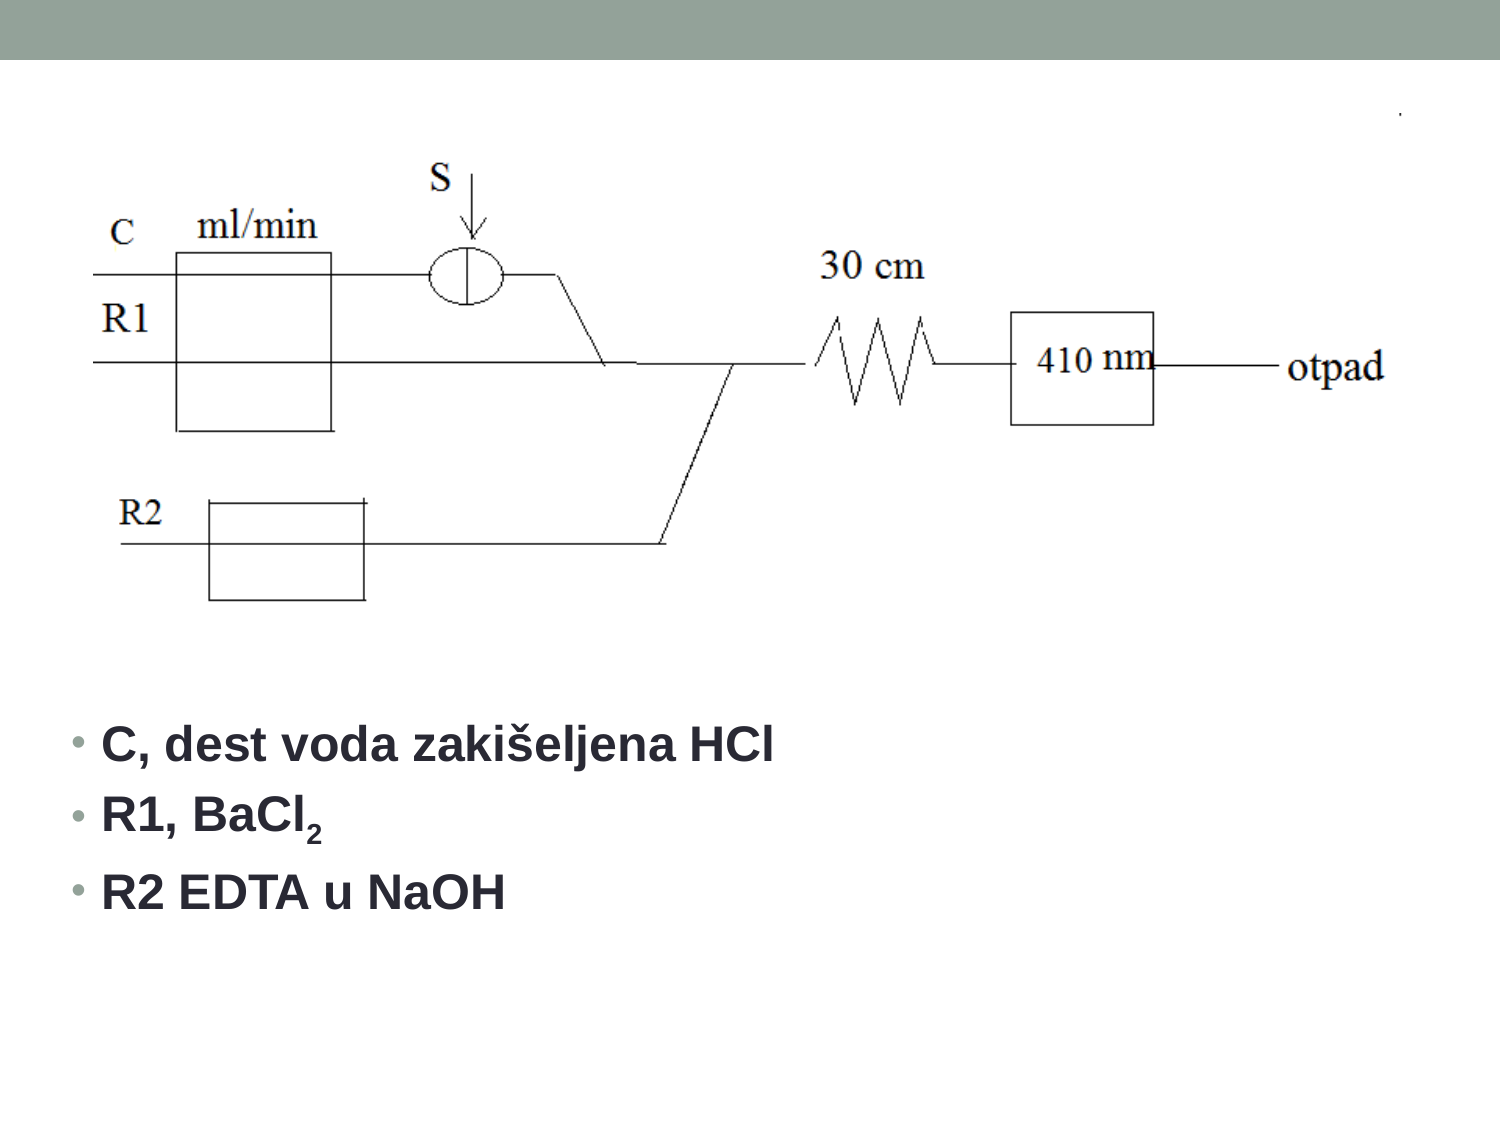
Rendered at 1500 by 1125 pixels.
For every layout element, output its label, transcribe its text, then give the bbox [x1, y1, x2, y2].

picture [93, 113, 1407, 617]
list C, dest voda zakišeljena HCl R1, BaCl2 R2 EDTA u NaOH [55, 704, 1471, 1094]
